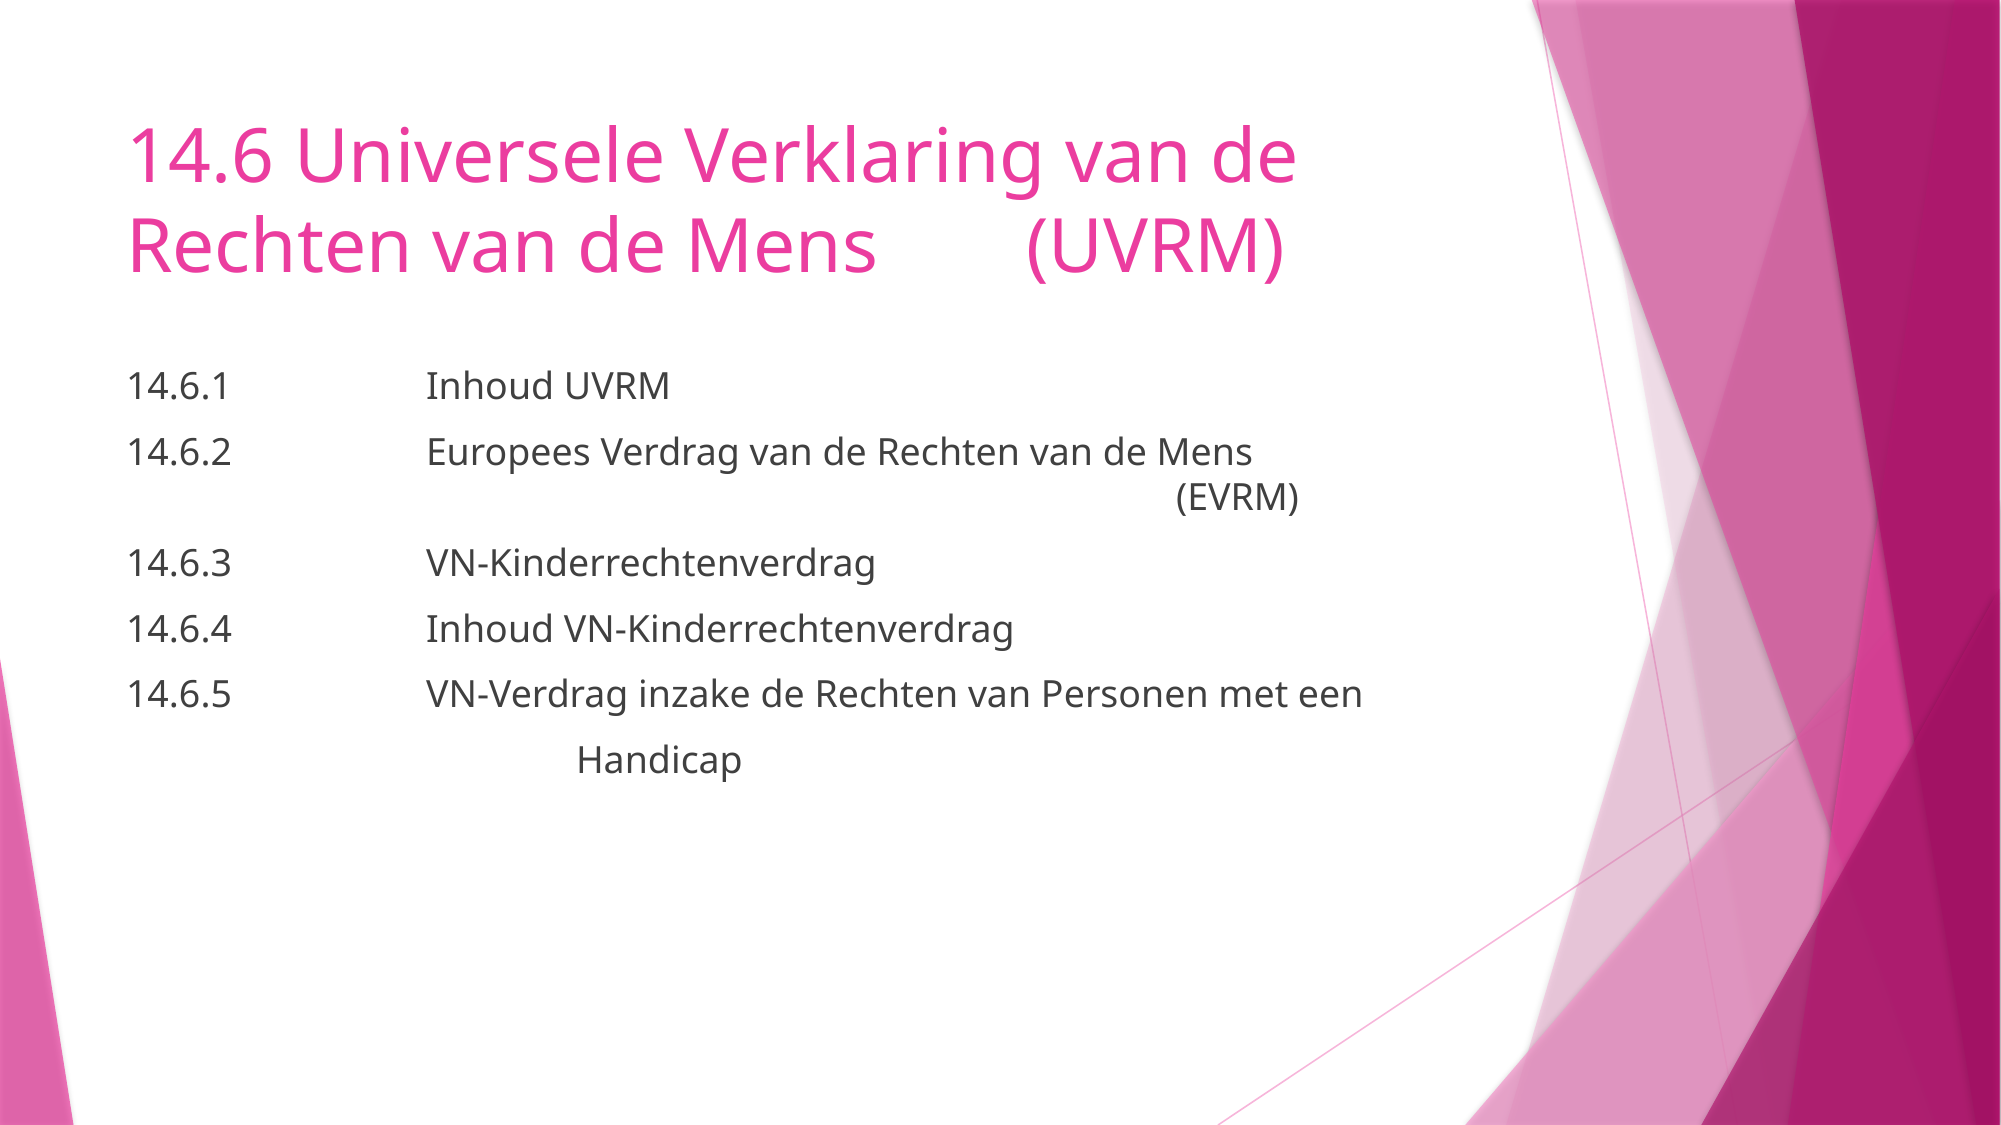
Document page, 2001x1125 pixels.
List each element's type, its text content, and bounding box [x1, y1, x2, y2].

list 14.6.1 Inhoud UVRM 14.6.2 Europees Verdrag van de Rechten van de Mens (EVRM) 14.6.3 VN-Kinderrechtenverdrag 14.6.4 Inhoud VN-Kinderrechtenverdrag 14.6.5 VN-Verdrag inzake de Rechten van Personen met een Handicap [111, 354, 1522, 992]
title 14.6 Universele Verklaring van de Rechten van de Mens (UVRM) [111, 99, 1522, 317]
